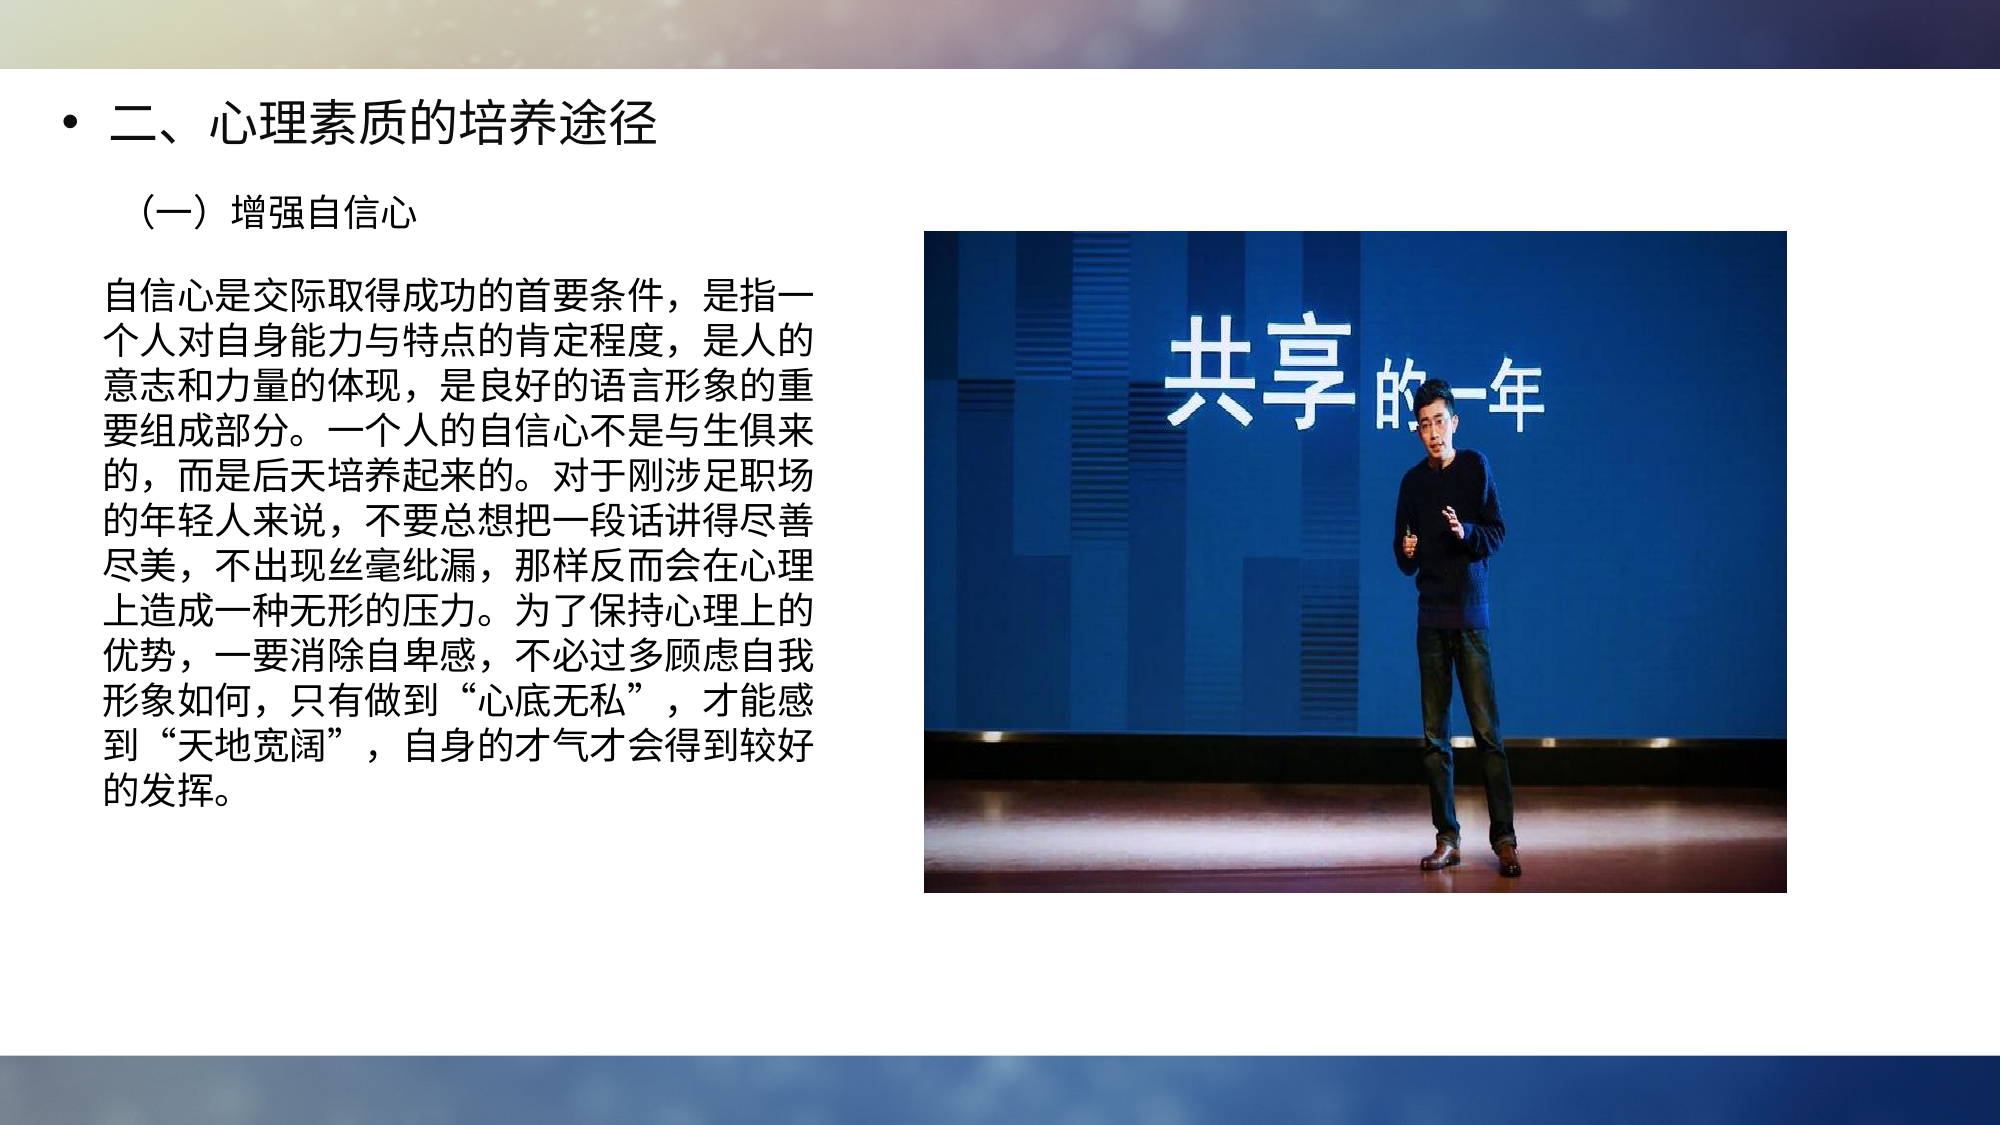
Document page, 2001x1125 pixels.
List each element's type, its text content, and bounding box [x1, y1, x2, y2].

text_box 自信心是交际取得成功的首要条件，是指一个人对自身能力与特点的肯定程度，是人的意志和力量的体现，是良好的语言形象的重要组成部分。一个人的自信心不是与生俱来的，而是后天培养起来的。对于刚涉足职场的年轻人来说，不要总想把一段话讲得尽善尽美，不出现丝毫纰漏，那样反而会在心理上造成一种无形的压力。为了保持心理上的优势，一要消除自卑感，不必过多顾虑自我形象如何，只有做到“心底无私”，才能感到“天地宽阔”，自身的才气才会得到较好的发挥。 [87, 264, 838, 820]
text_box 二、心理素质的培养途径 [46, 84, 925, 160]
picture [924, 231, 1787, 894]
picture [0, 0, 2000, 69]
picture [0, 1056, 2000, 1125]
text_box （一）增强自信心 [103, 181, 434, 242]
